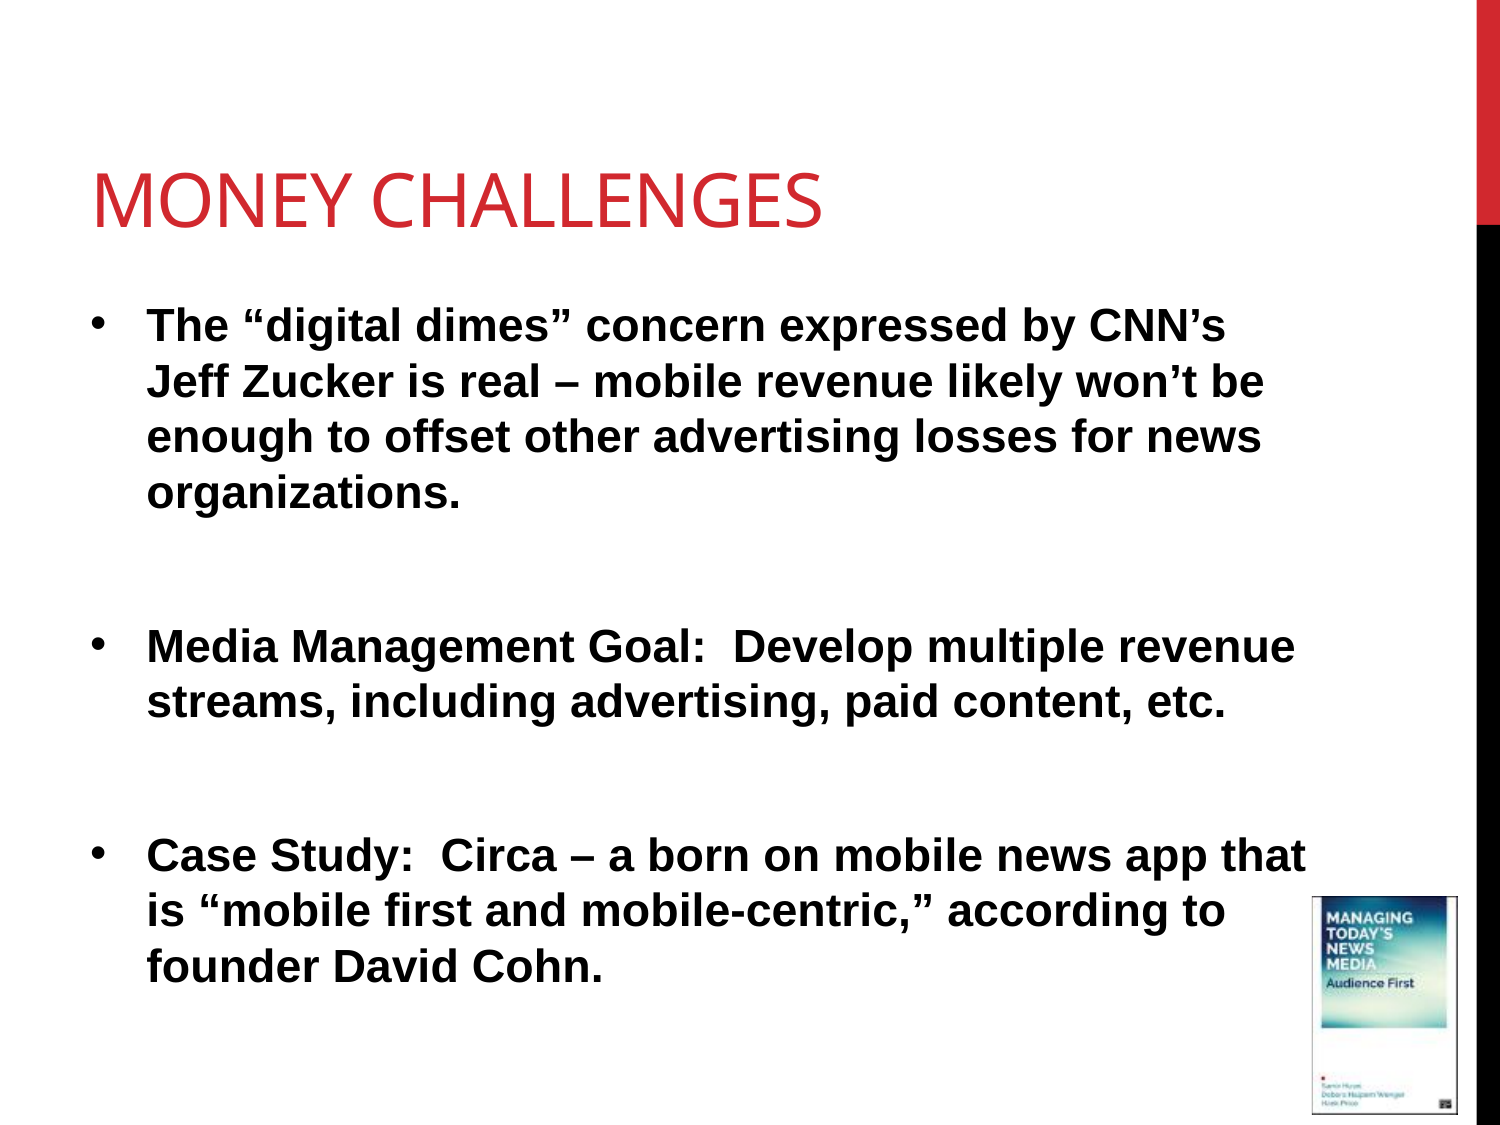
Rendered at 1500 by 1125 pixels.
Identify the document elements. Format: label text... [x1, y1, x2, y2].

picture [1311, 896, 1458, 1115]
title Money challenges [75, 25, 1025, 250]
list The “digital dimes” concern expressed by CNN’s Jeff Zucker is real – mobile revenue likely won’t be enough to offset other advertising losses for news organizations. Media Management Goal: Develop multiple revenue streams, including advertising, paid content, etc. Case Study: Circa – a born on mobile news app that is “mobile first and mobile-centric,” according to founder David Cohn. [75, 287, 1325, 1005]
